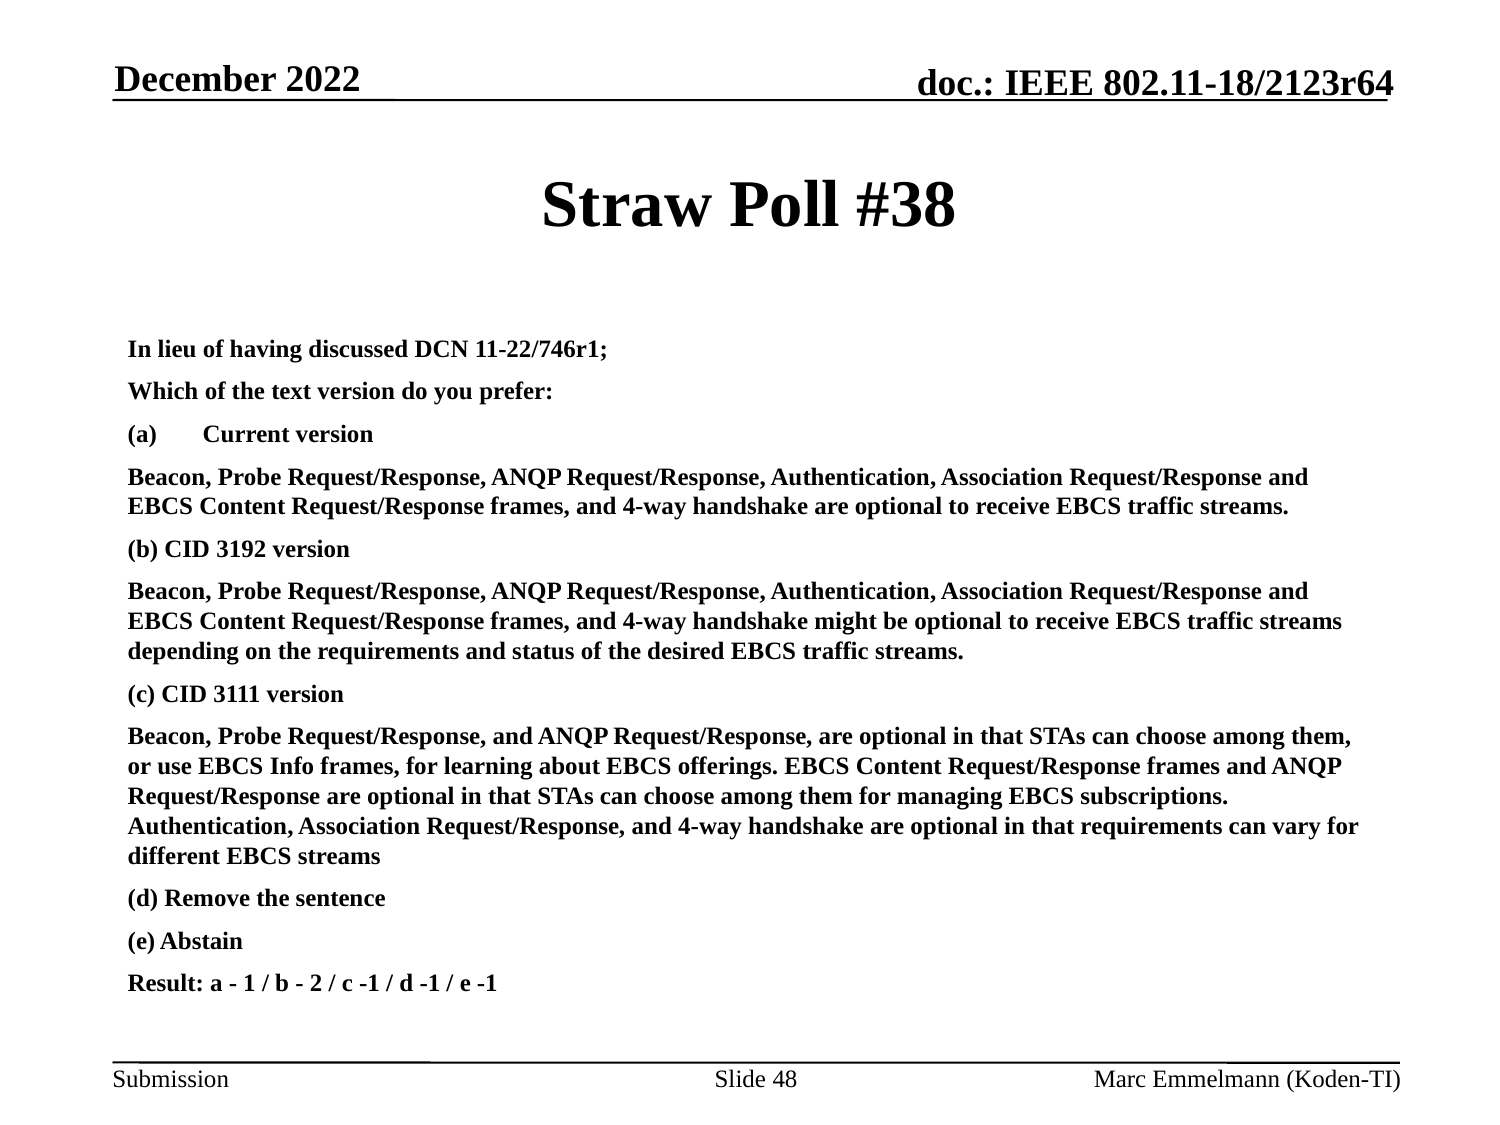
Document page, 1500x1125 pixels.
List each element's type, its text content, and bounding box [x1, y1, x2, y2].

slide_number Slide 48 [712, 1061, 800, 1123]
footer Marc Emmelmann (Koden-TI) [878, 1061, 1402, 1093]
list In lieu of having discussed DCN 11-22/746r1; Which of the text version do you prefer: Current version Beacon, Probe Request/Response, ANQP Request/Response, Authentication, Association Request/Response and EBCS Content Request/Response frames, and 4-way handshake are optional to receive EBCS traffic streams. (b) CID 3192 version Beacon, Probe Request/Response, ANQP Request/Response, Authentication, Association Request/Response and EBCS Content Request/Response frames, and 4-way handshake might be optional to receive EBCS traffic streams depending on the requirements and status of the desired EBCS traffic streams. (c) CID 3111 version Beacon, Probe Request/Response, and ANQP Request/Response, are optional in that STAs can choose among them, or use EBCS Info frames, for learning about EBCS offerings. EBCS Content Request/Response frames and ANQP Request/Response are optional in that STAs can choose among them for managing EBCS subscriptions. Authentication, Association Request/Response, and 4-way handshake are optional in that requirements can vary for different EBCS streams (d) Remove the sentence (e) Abstain Result: a - 1 / b - 2 / c -1 / d -1 / e -1 [112, 324, 1388, 1000]
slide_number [114, 54, 423, 100]
title Straw Poll #38 [112, 112, 1388, 288]
